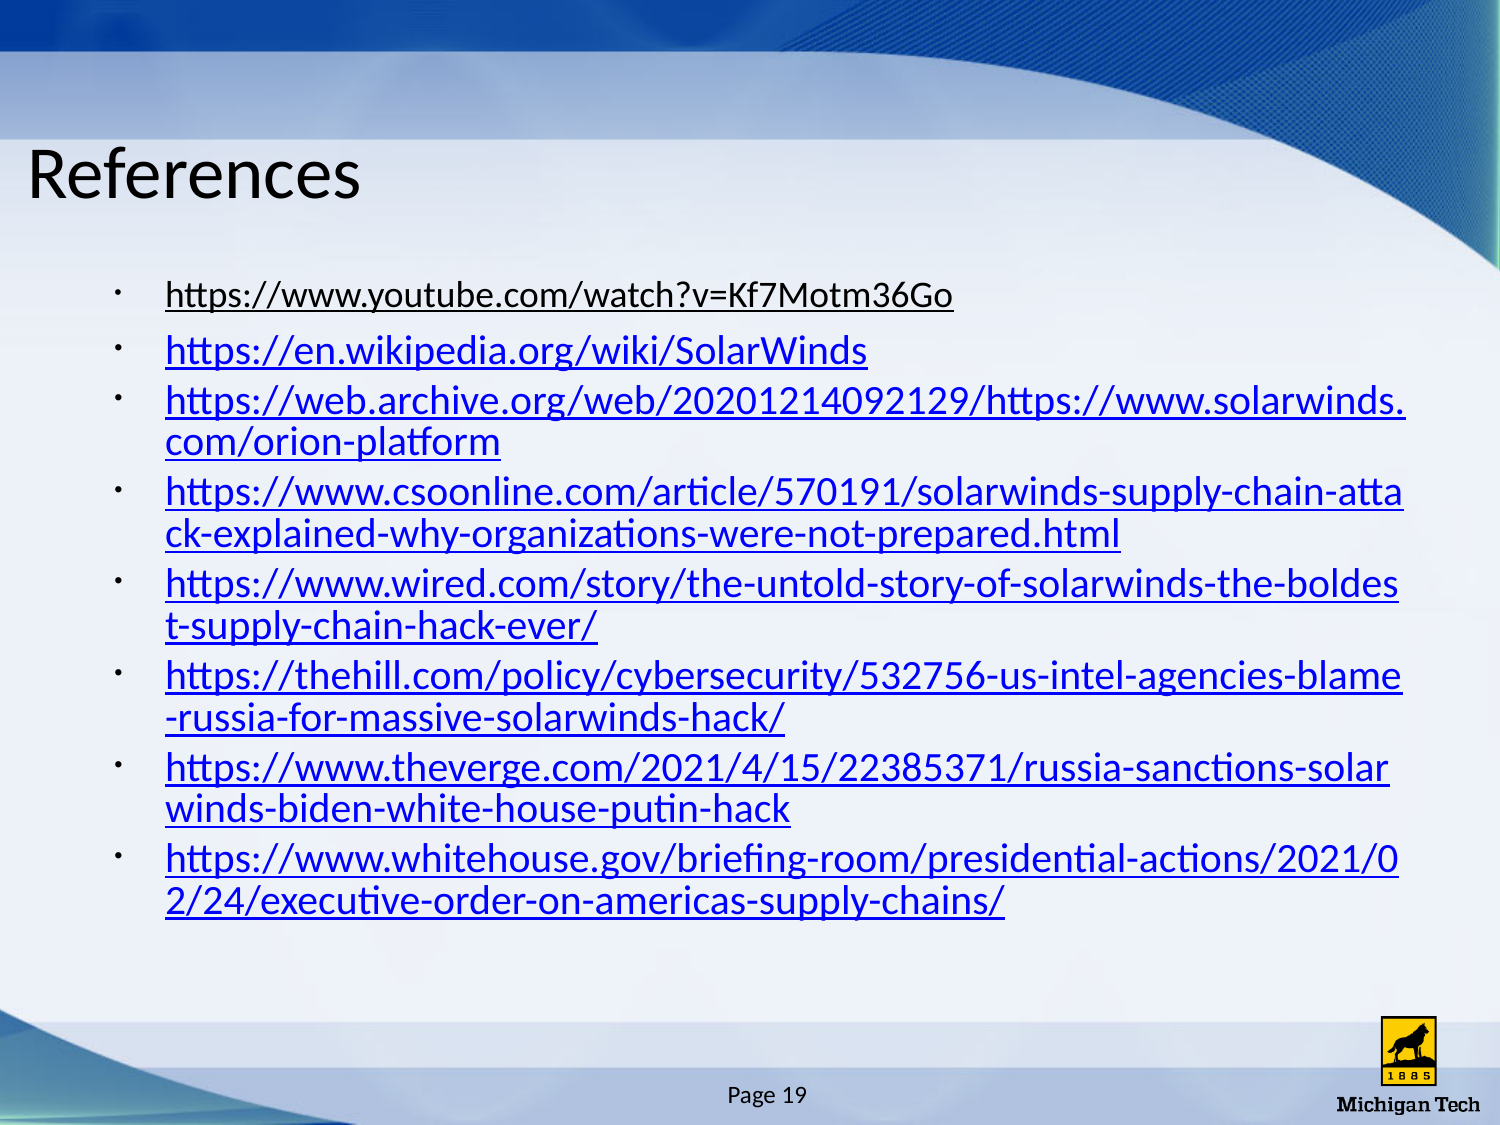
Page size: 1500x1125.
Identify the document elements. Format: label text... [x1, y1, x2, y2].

title References [12, 75, 1263, 263]
list https://www.youtube.com/watch?v=Kf7Motm36Go https://en.wikipedia.org/wiki/SolarWinds https://web.archive.org/web/20201214092129/https://www.solarwinds.com/orion-platform https://www.csoonline.com/article/570191/solarwinds-supply-chain-attack-explained-why-organizations-were-not-prepared.html https://www.wired.com/story/the-untold-story-of-solarwinds-the-boldest-supply-chain-hack-ever/ https://thehill.com/policy/cybersecurity/532756-us-intel-agencies-blame-russia-for-massive-solarwinds-hack/ https://www.theverge.com/2021/4/15/22385371/russia-sanctions-solarwinds-biden-white-house-putin-hack https://www.whitehouse.gov/briefing-room/presidential-actions/2021/02/24/executive-order-on-americas-supply-chains/ [75, 262, 1425, 1063]
picture [0, 0, 1500, 1125]
